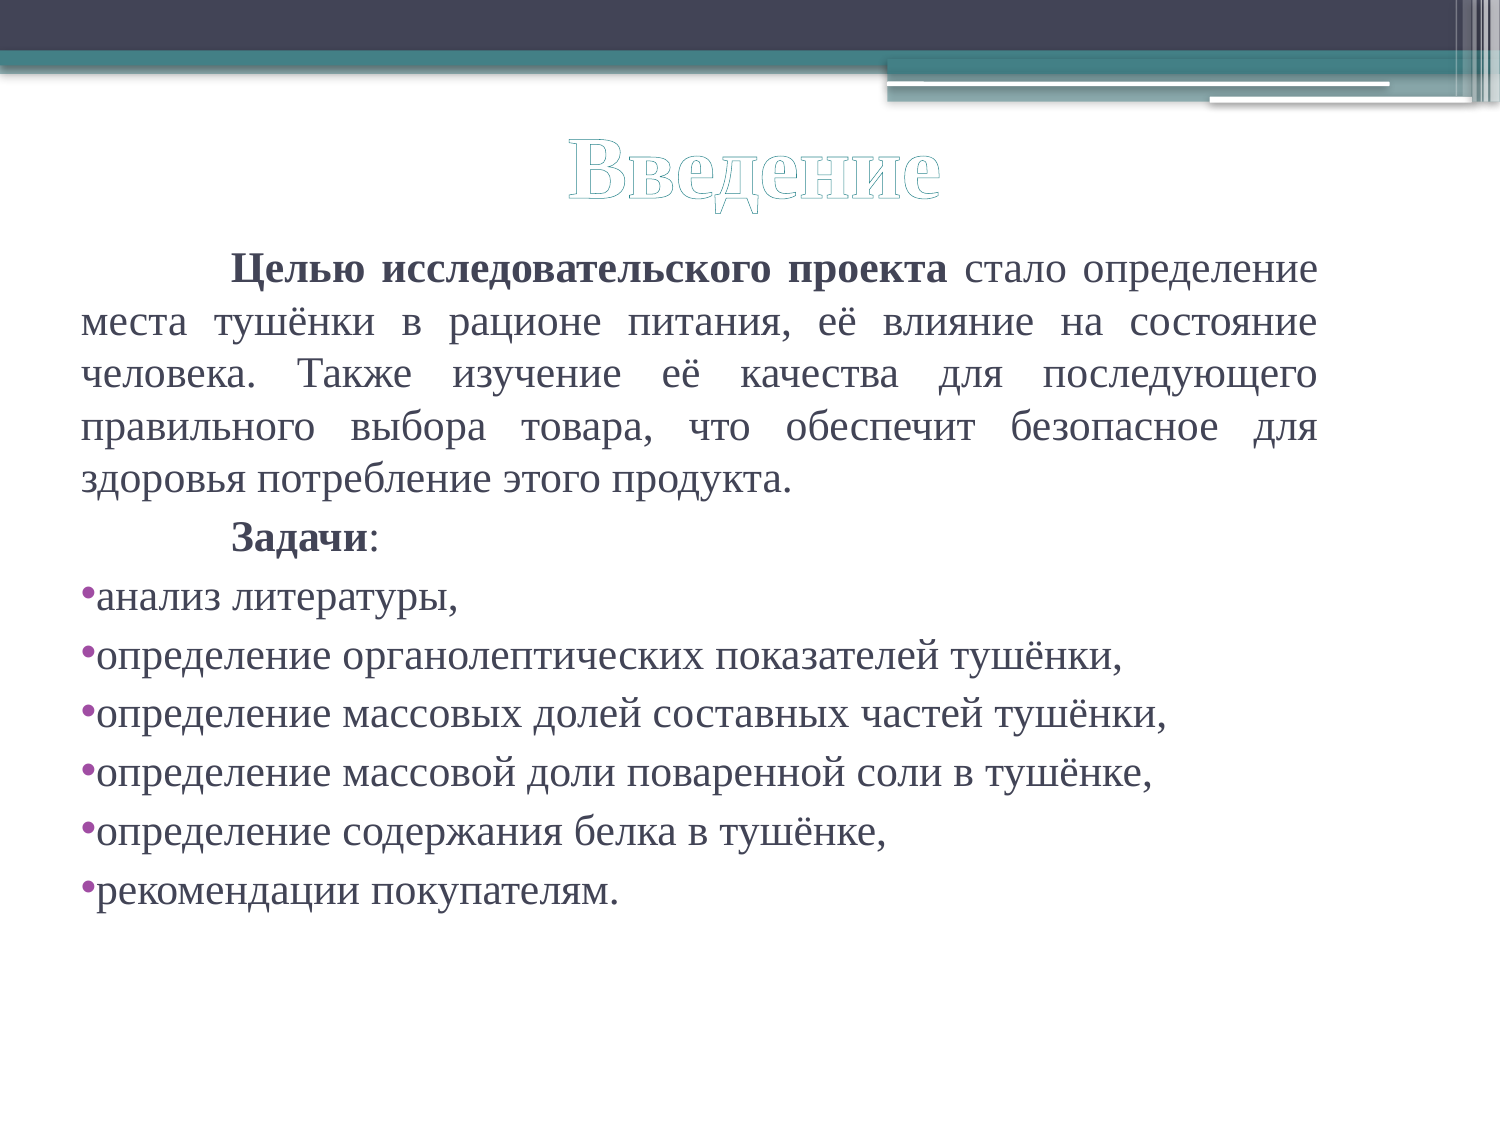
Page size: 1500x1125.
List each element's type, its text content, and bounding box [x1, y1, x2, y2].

title Введение [117, 105, 1393, 224]
list Целью исследовательского проекта стало определение места тушёнки в рационе питания, её влияние на состояние человека. Также изучение её качества для последующего правильного выбора товара, что обеспечит безопасное для здоровья потребление этого продукта. Задачи: анализ литературы, определение органолептических показателей тушёнки, определение массовых долей составных частей тушёнки, определение массовой доли поваренной соли в тушёнке, определение содержания белка в тушёнке, рекомендации покупателям. [58, 231, 1334, 1067]
